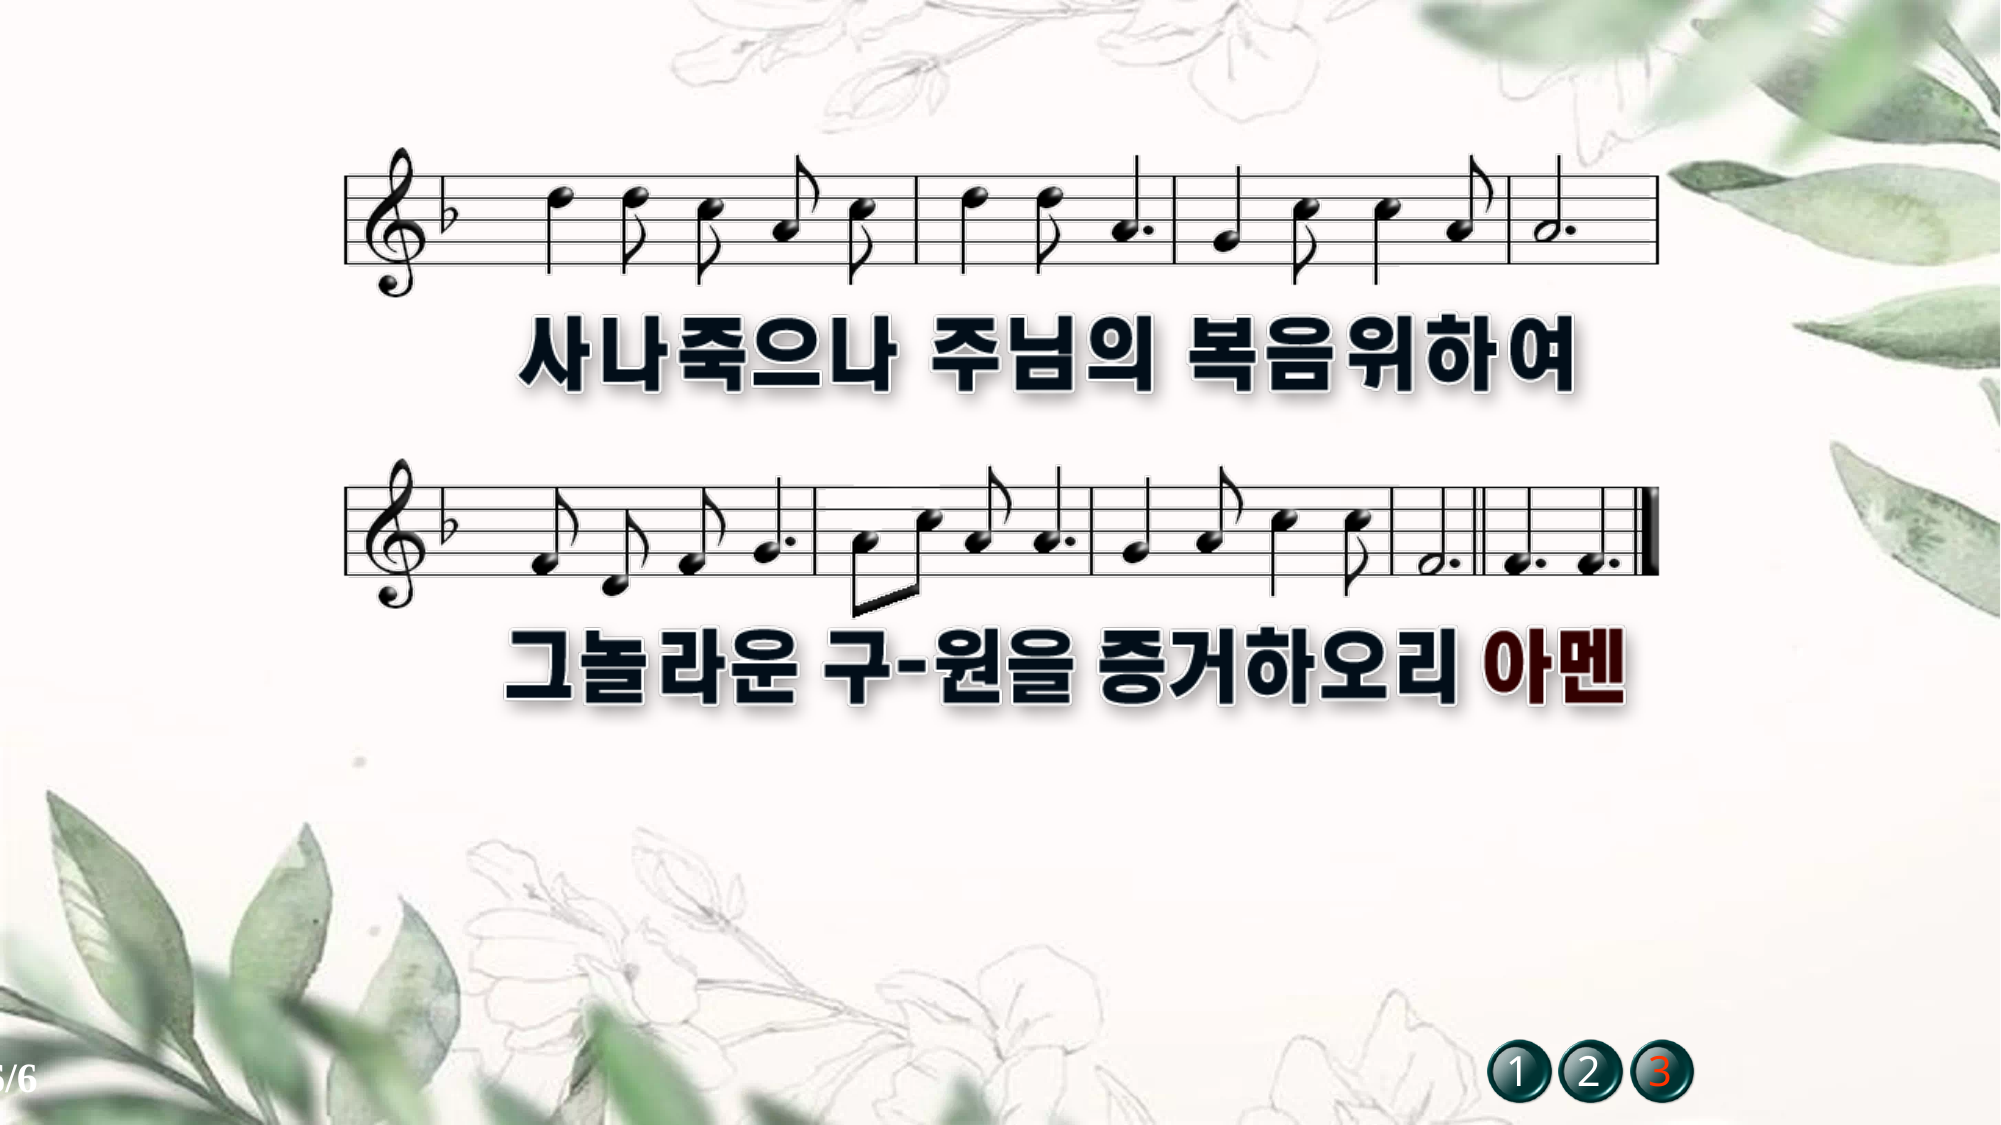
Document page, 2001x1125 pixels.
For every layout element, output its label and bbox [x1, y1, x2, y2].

text_box [1627, 1035, 1697, 1106]
text_box [1555, 1035, 1626, 1106]
text_box [1484, 1035, 1555, 1106]
picture [0, 0, 2001, 1125]
